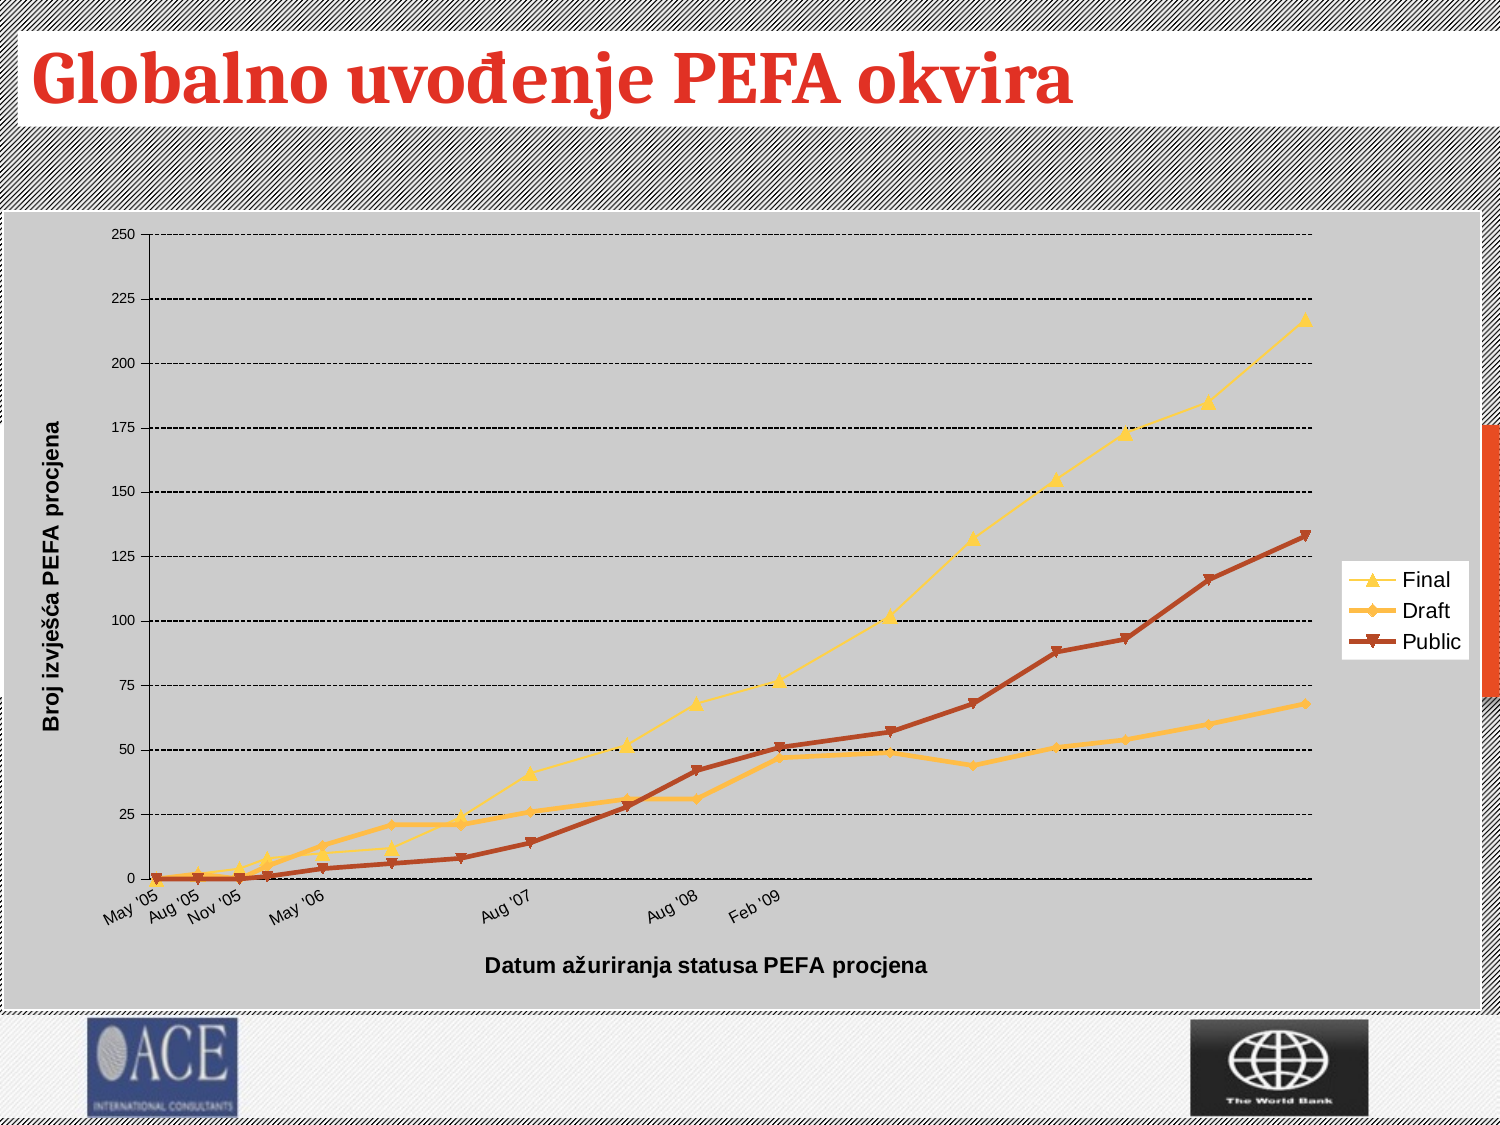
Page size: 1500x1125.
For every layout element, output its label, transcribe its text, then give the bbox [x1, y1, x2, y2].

picture [0, 698, 1500, 1125]
chart [1, 209, 1483, 1012]
picture [0, 0, 1500, 424]
text_box Globalno uvođenje PEFA okvira [17, 31, 1500, 127]
